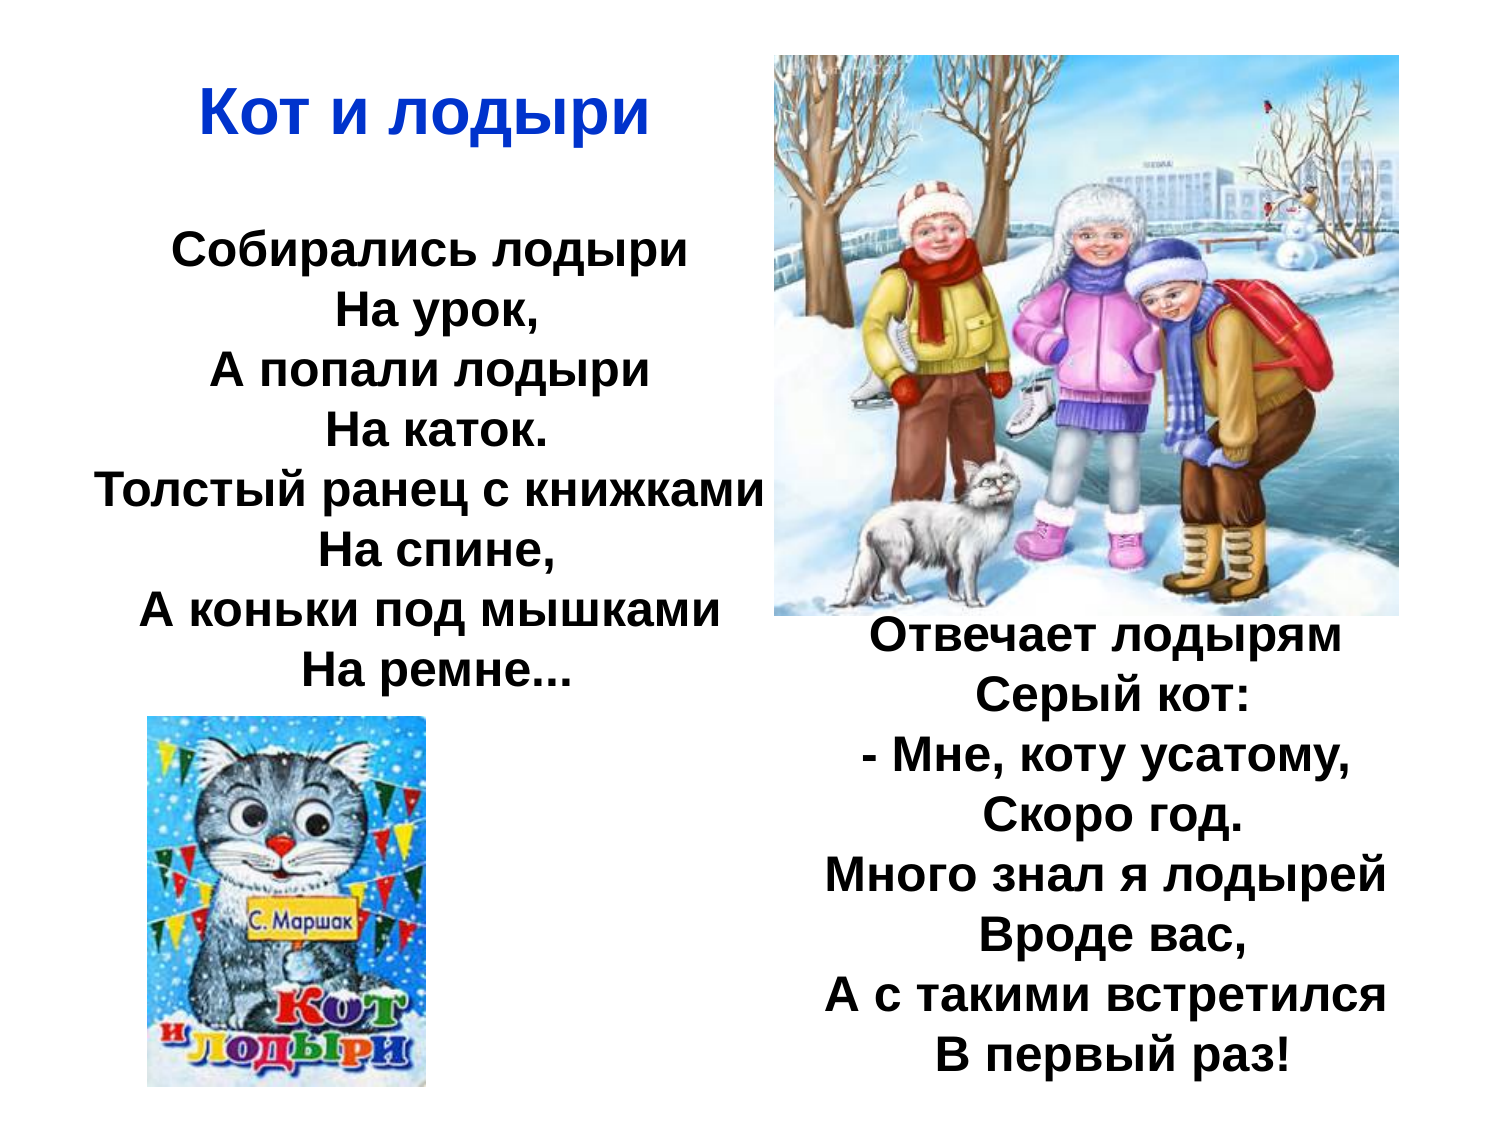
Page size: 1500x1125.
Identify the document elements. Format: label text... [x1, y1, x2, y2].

text_box Отвечает лодырям Серый кот: - Мне, коту усатому, Скоро год. Много знал я лодырей Вроде вас, А с такими встретился В первый раз! [726, 616, 1500, 1125]
text_box Собирались лодыри На урок, А попали лодыри На каток. Толстый ранец с книжками На спине, А коньки под мышками На ремне... [64, 220, 768, 693]
text_box Кот и лодыри [147, 66, 703, 149]
picture [147, 715, 426, 1087]
picture [773, 54, 1399, 680]
